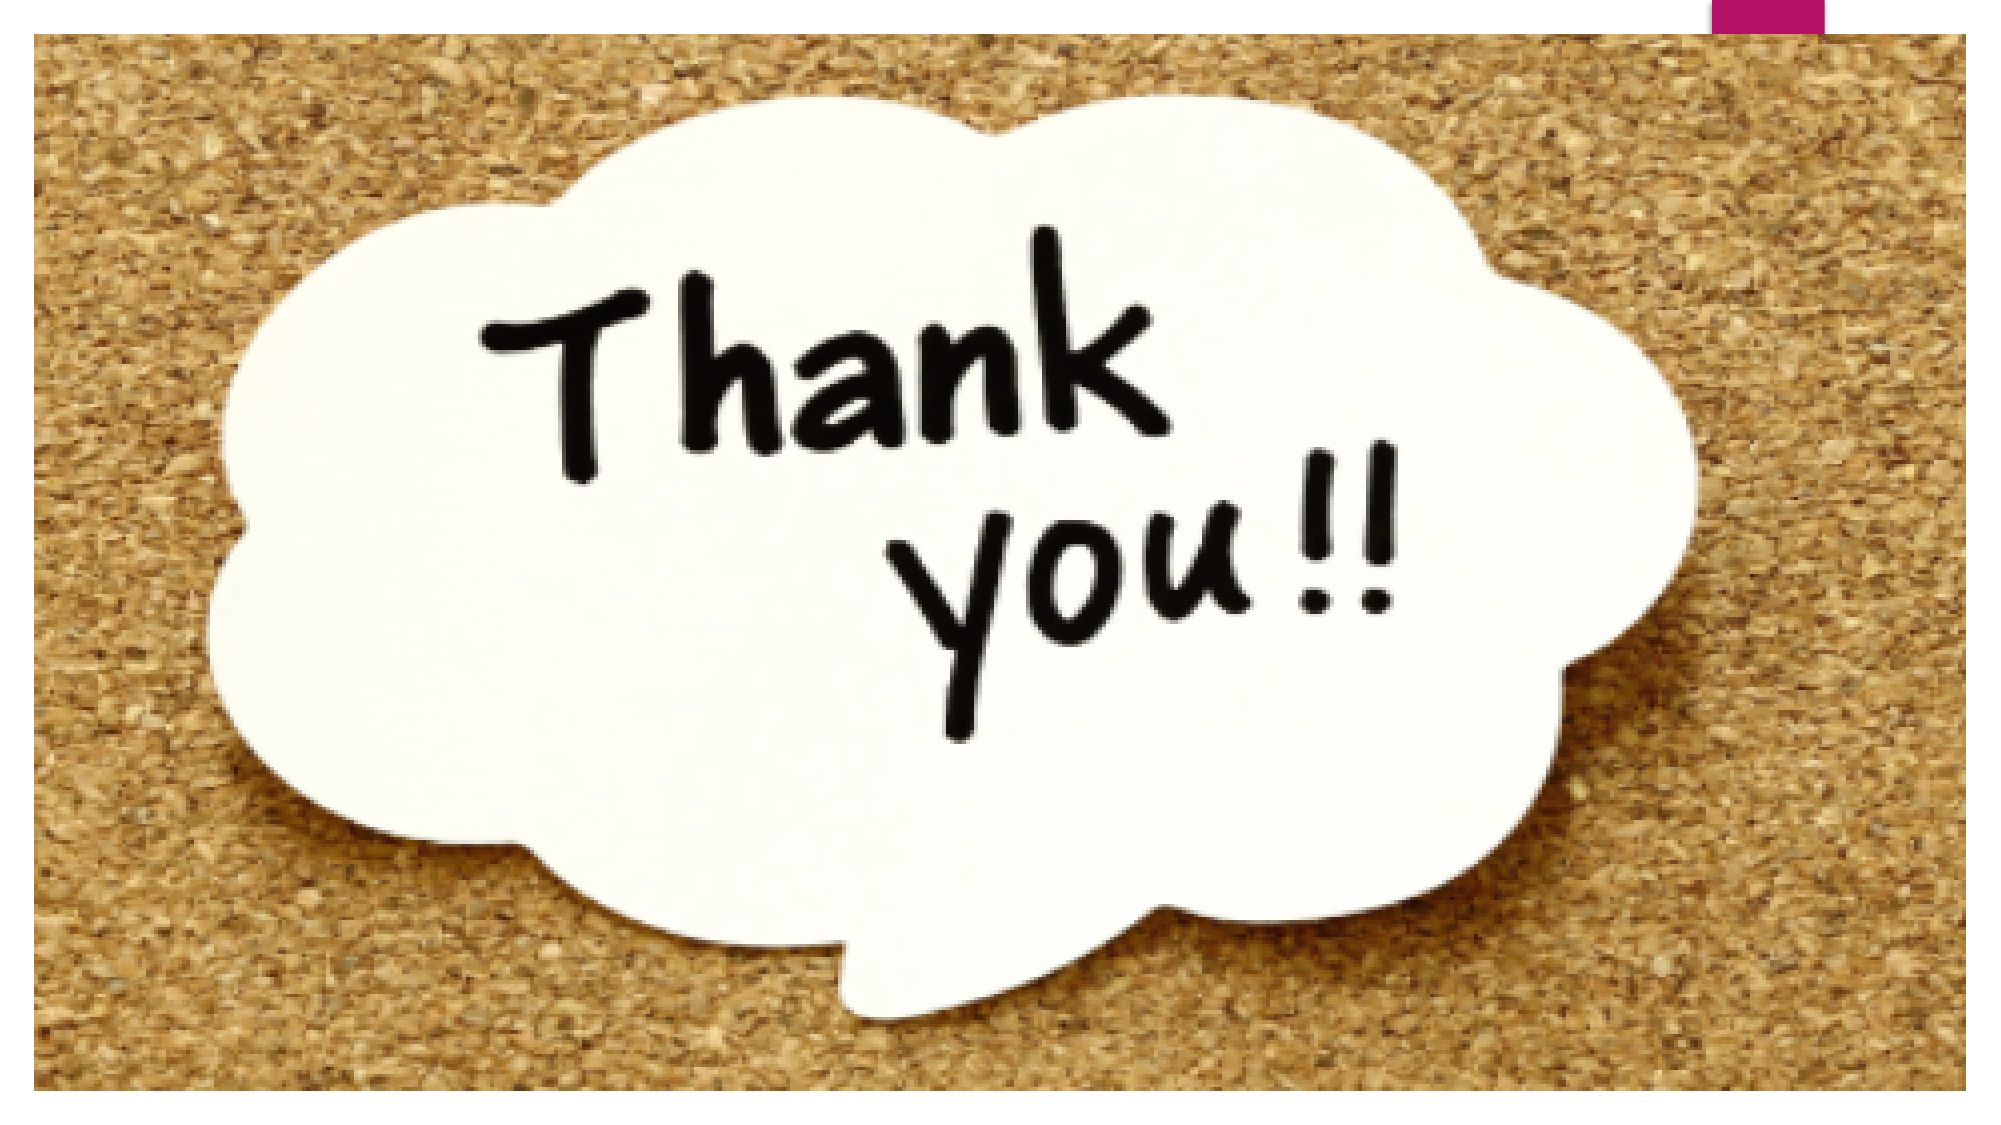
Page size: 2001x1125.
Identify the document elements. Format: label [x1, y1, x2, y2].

list [34, 34, 1966, 1091]
